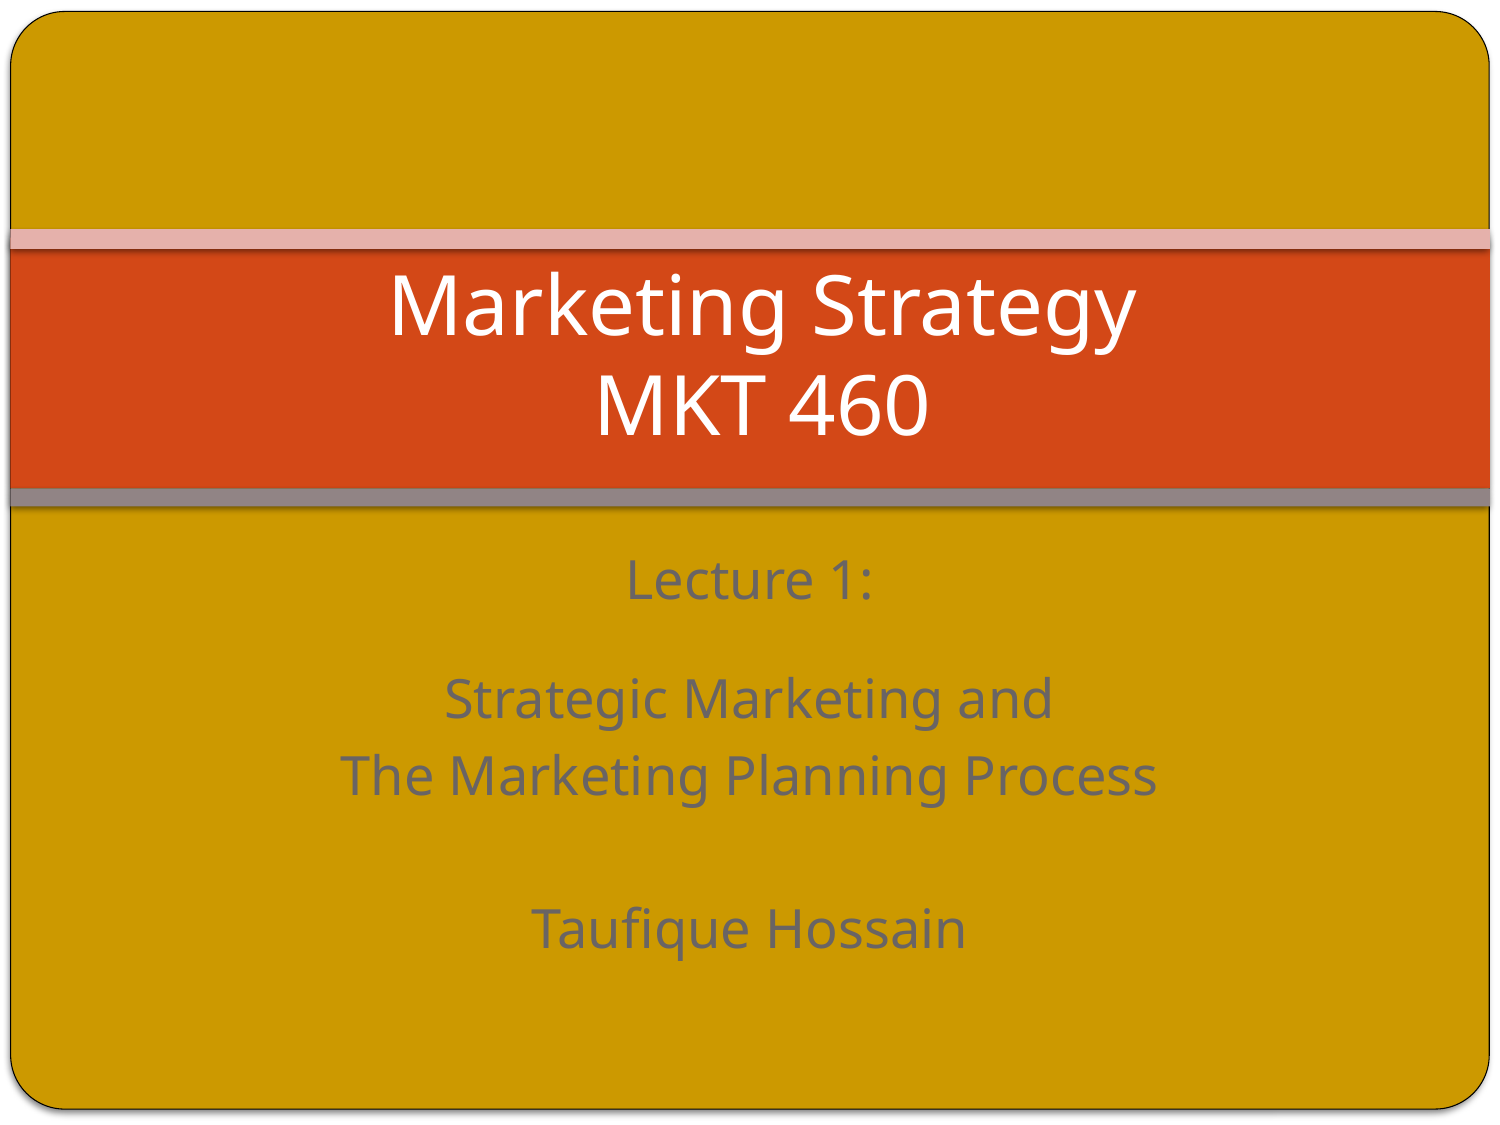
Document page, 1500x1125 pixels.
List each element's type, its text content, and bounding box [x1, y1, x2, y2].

title Marketing Strategy MKT 460 [124, 212, 1401, 501]
subtitle Lecture 1: Strategic Marketing and The Marketing Planning Process Taufique Hossain [224, 537, 1276, 988]
